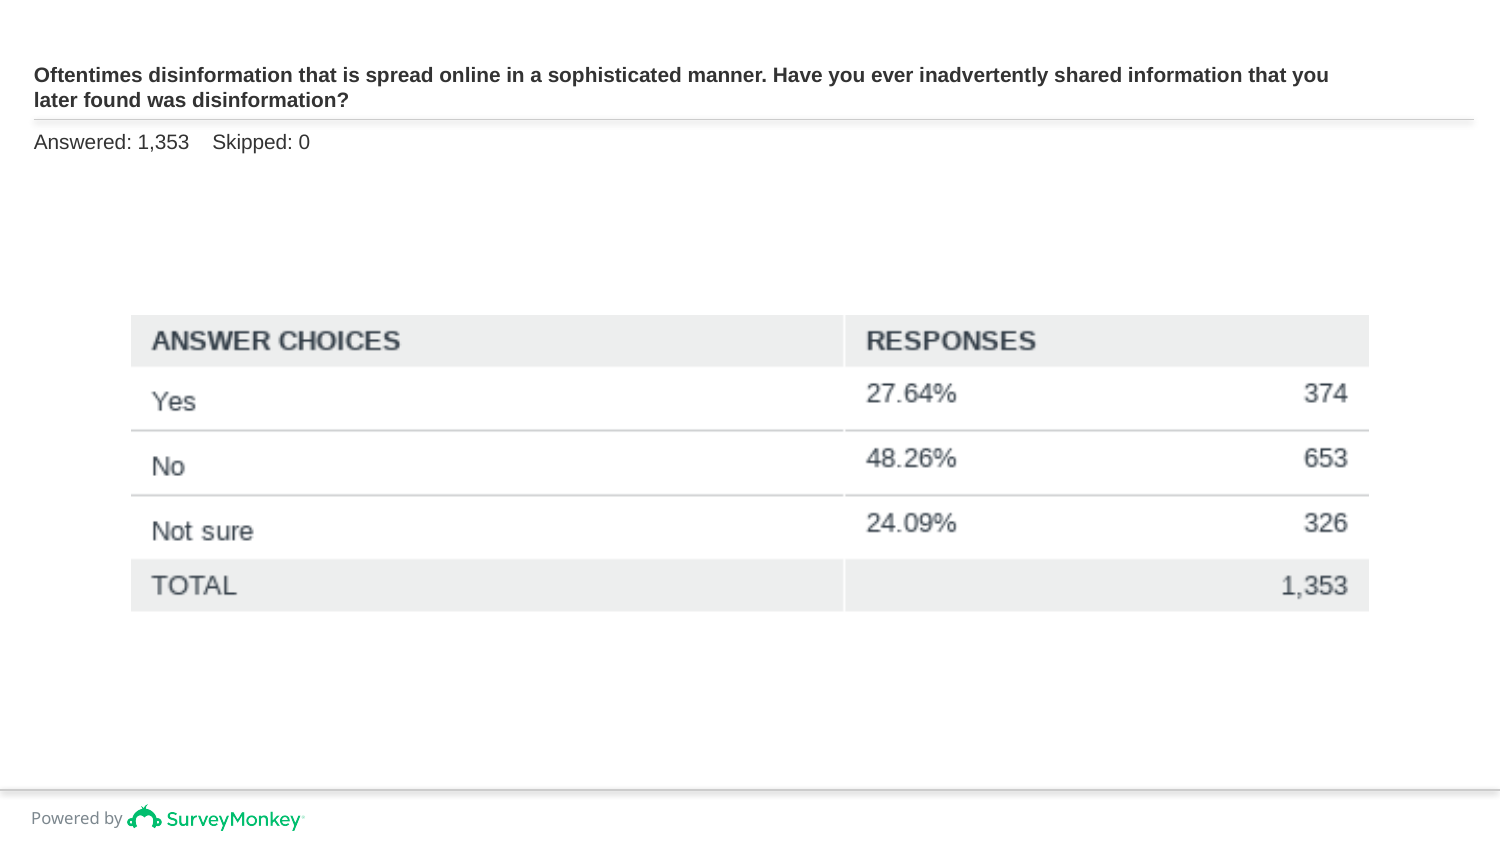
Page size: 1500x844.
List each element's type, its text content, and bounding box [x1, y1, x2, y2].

picture [131, 315, 1369, 615]
picture [116, 793, 316, 842]
list Answered: 1,353 Skipped: 0 [18, 120, 894, 162]
title Oftentimes disinformation that is spread online in a sophisticated manner. Have you ever inadvertently shared information that you later found was disinformation? [18, 54, 1369, 119]
